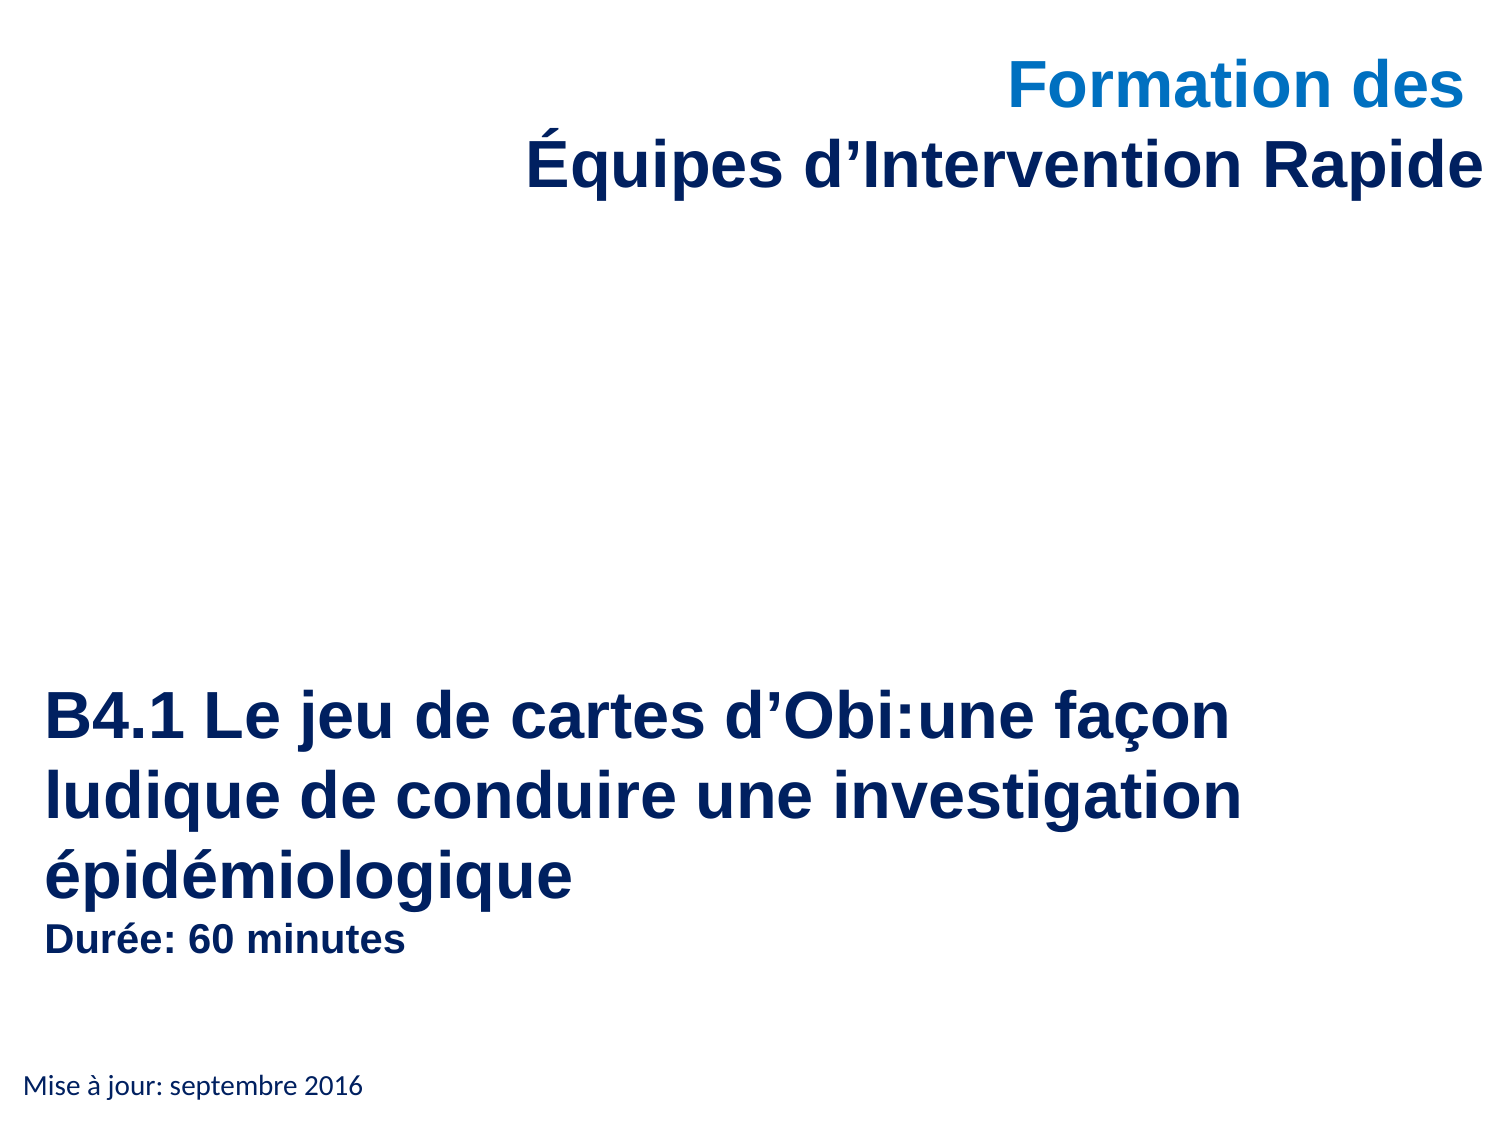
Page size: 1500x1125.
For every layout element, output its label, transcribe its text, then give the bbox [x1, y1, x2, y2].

text_box Mise à jour: septembre 2016 [8, 1058, 379, 1109]
title B4.1 Le jeu de cartes d’Obi:une façon ludique de conduire une investigation épidémiologique Durée: 60 minutes [29, 645, 1483, 988]
text_box Formation des Équipes d’Intervention Rapide [224, 0, 1500, 242]
